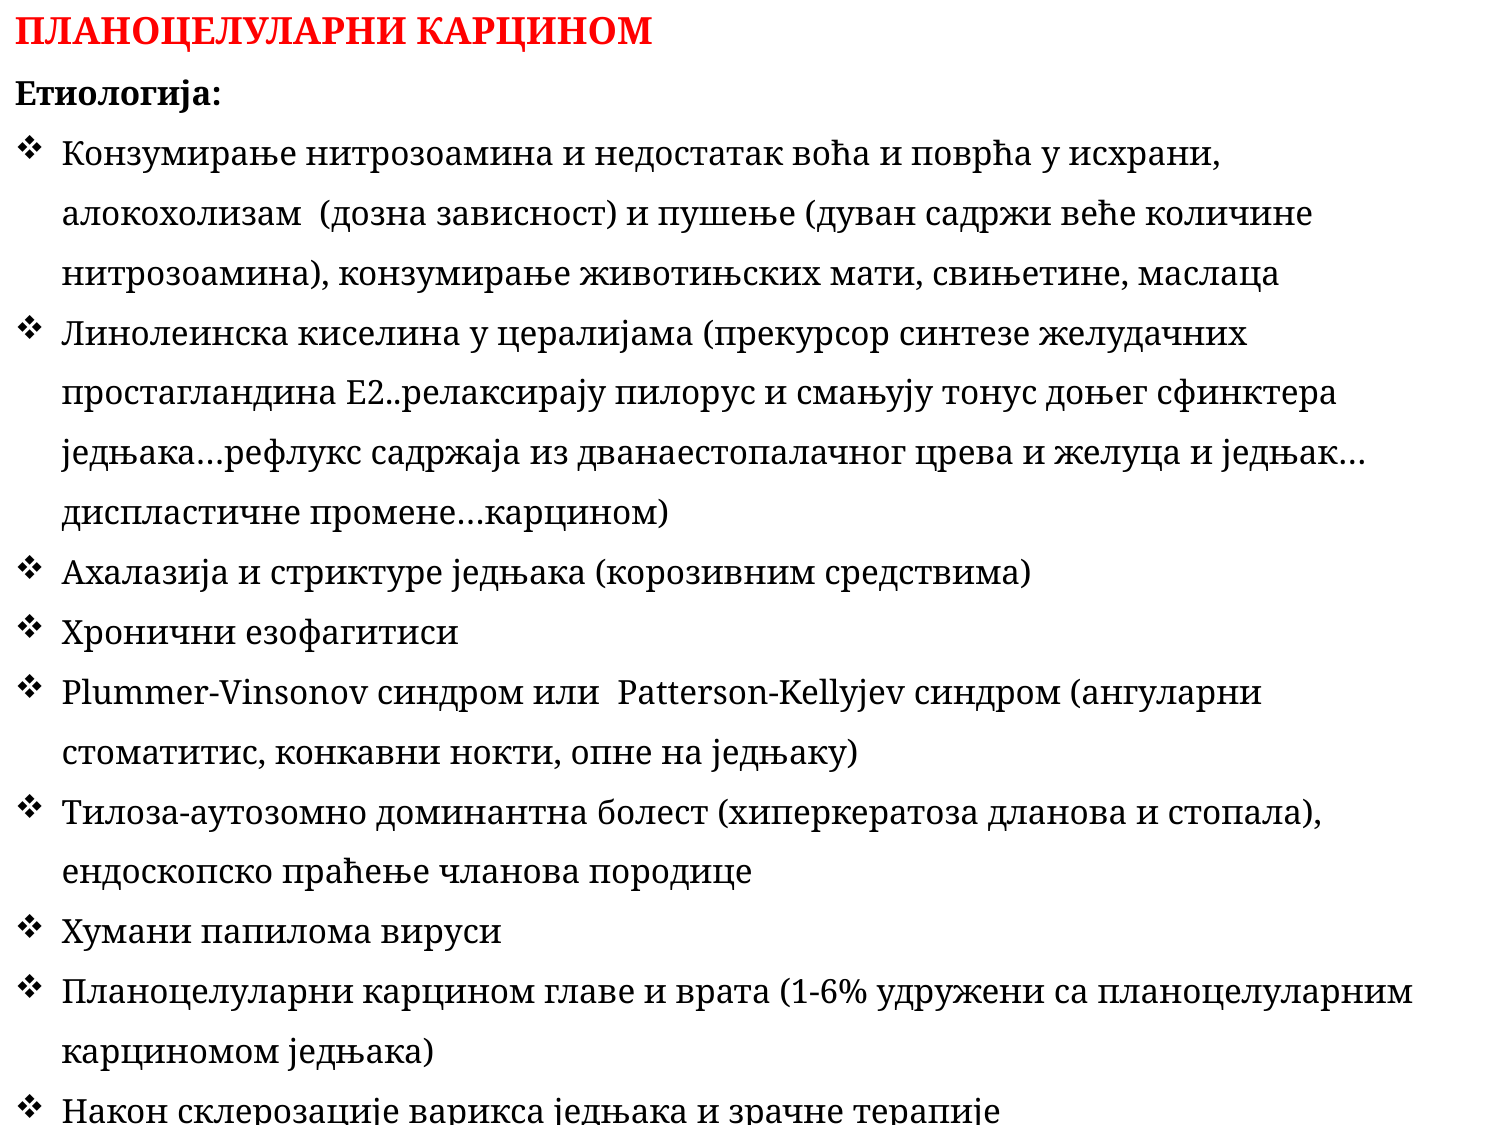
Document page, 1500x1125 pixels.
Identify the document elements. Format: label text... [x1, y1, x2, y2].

text_box ПЛАНОЦЕЛУЛАРНИ КАРЦИНОМ Етиологија: Конзумирање нитрозоамина и недостатак воћа и поврћа у исхрани, алокохолизам (дозна зависност) и пушење (дуван садржи веће количине нитрозоамина), конзумирање животињских мати, свињетине, маслаца Линолеинска киселина у цералијама (прекурсор синтезе желудачних простагландина Е2..релаксирају пилорус и смањују тонус доњег сфинктера једњака…рефлукс садржаја из дванаестопалачног црева и желуца и једњак…диспластичне промене…карцином) Ахалазија и стриктуре једњака (корозивним средствима) Хронични езофагитиси Plummer-Vinsonov синдром или Patterson-Kellyjev синдром (ангуларни стоматитис, конкавни нокти, опне на једњаку) Тилоза-аутозомно доминантна болест (хиперкератоза дланова и стопала), ендоскопско праћење чланова породице Хумани папилома вируси Планоцелуларни карцином главе и врата (1-6% удружени са планоцелуларним карциномом једњака) Након склерозације варикса једњака и зрачне терапије [0, 0, 1463, 1125]
